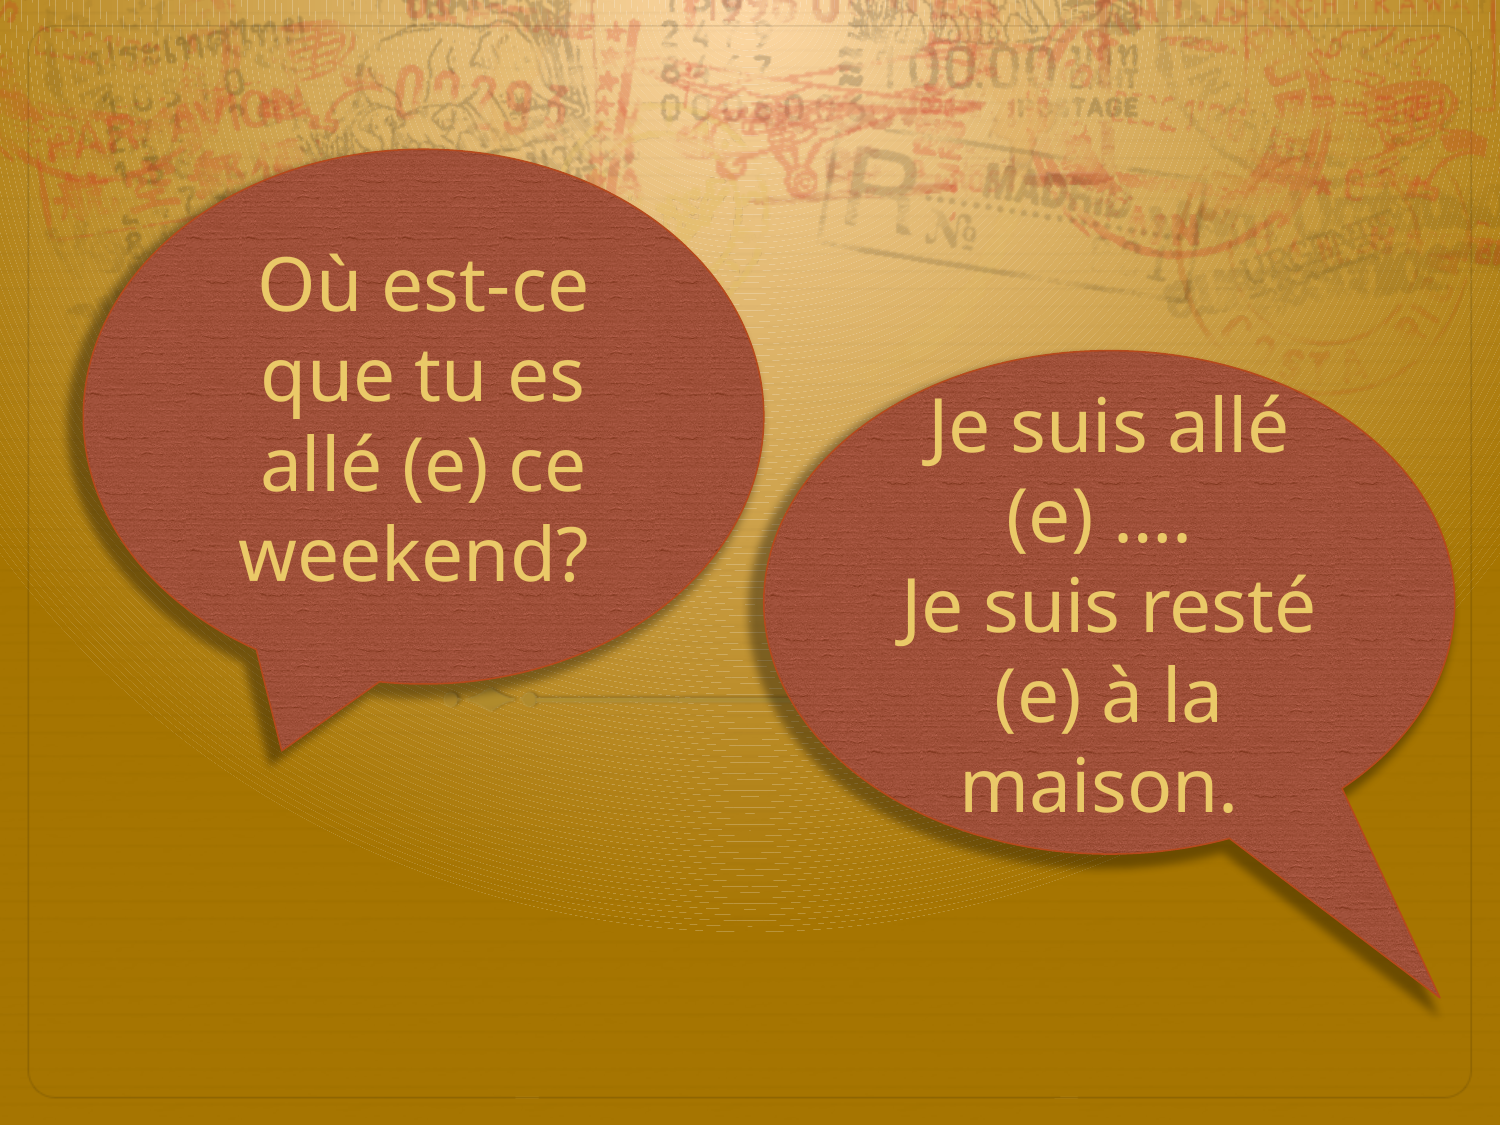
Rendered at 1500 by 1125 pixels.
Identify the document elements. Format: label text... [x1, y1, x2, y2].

picture [0, 0, 1500, 1125]
text_box Je suis allé (e) …. Je suis resté (e) à la maison. [762, 349, 1456, 999]
text_box Où est-ce que tu es allé (e) ce weekend? [82, 148, 765, 752]
